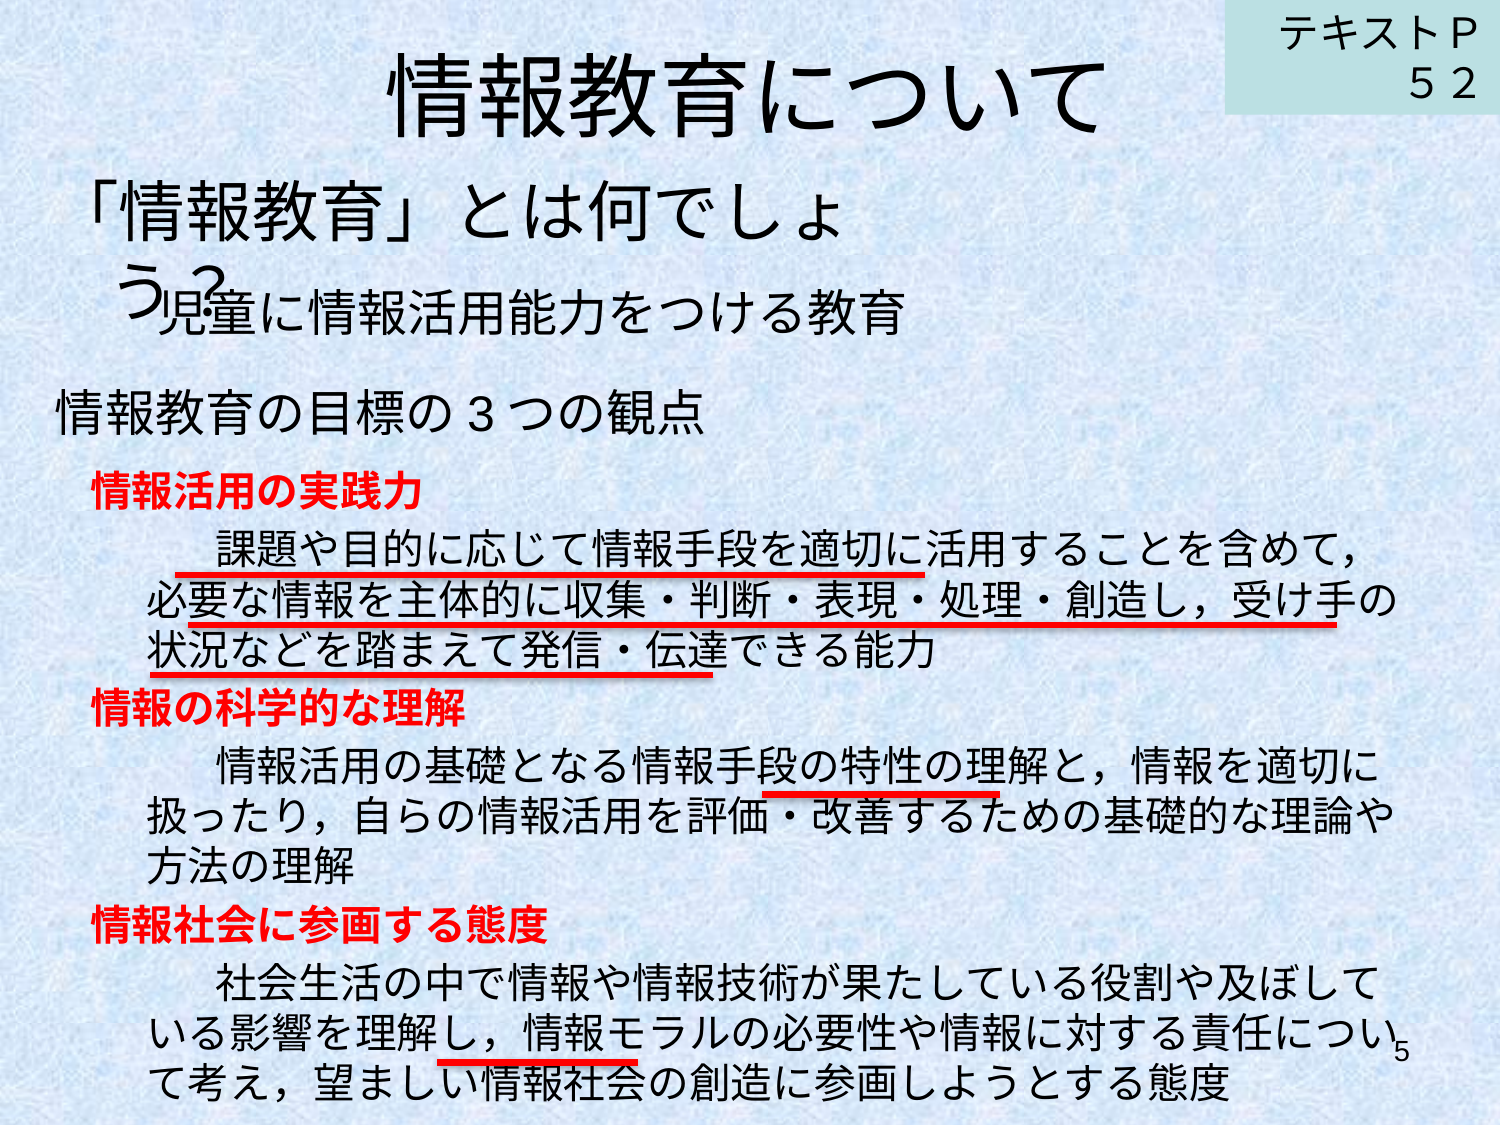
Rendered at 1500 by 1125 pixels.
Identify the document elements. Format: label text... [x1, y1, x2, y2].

text_box 児童に情報活用能力をつける教育 [143, 274, 923, 349]
picture [0, 0, 1500, 1125]
text_box 情報教育の目標の3つの観点 [40, 374, 722, 449]
title 情報教育について [75, 0, 1425, 188]
text_box テキストＰ５２ [1224, 0, 1500, 115]
list 情報活用の実践力 課題や目的に応じて情報手段を適切に活用することを含めて，必要な情報を主体的に収集・判断・表現・処理・創造し，受け手の状況などを踏まえて発信・伝達できる能力 情報の科学的な理解 情報活用の基礎となる情報手段の特性の理解と，情報を適切に扱ったり，自らの情報活用を評価・改善するための基礎的な理論や方法の理解 情報社会に参画する態度 社会生活の中で情報や情報技術が果たしている役割や及ぼしている影響を理解し，情報モラルの必要性や情報に対する責任について考え，望ましい情報社会の創造に参画しようとする態度 [75, 457, 1425, 1125]
slide_number 5 [1074, 1024, 1426, 1103]
text_box 「情報教育」とは何でしょう？ [37, 162, 882, 338]
